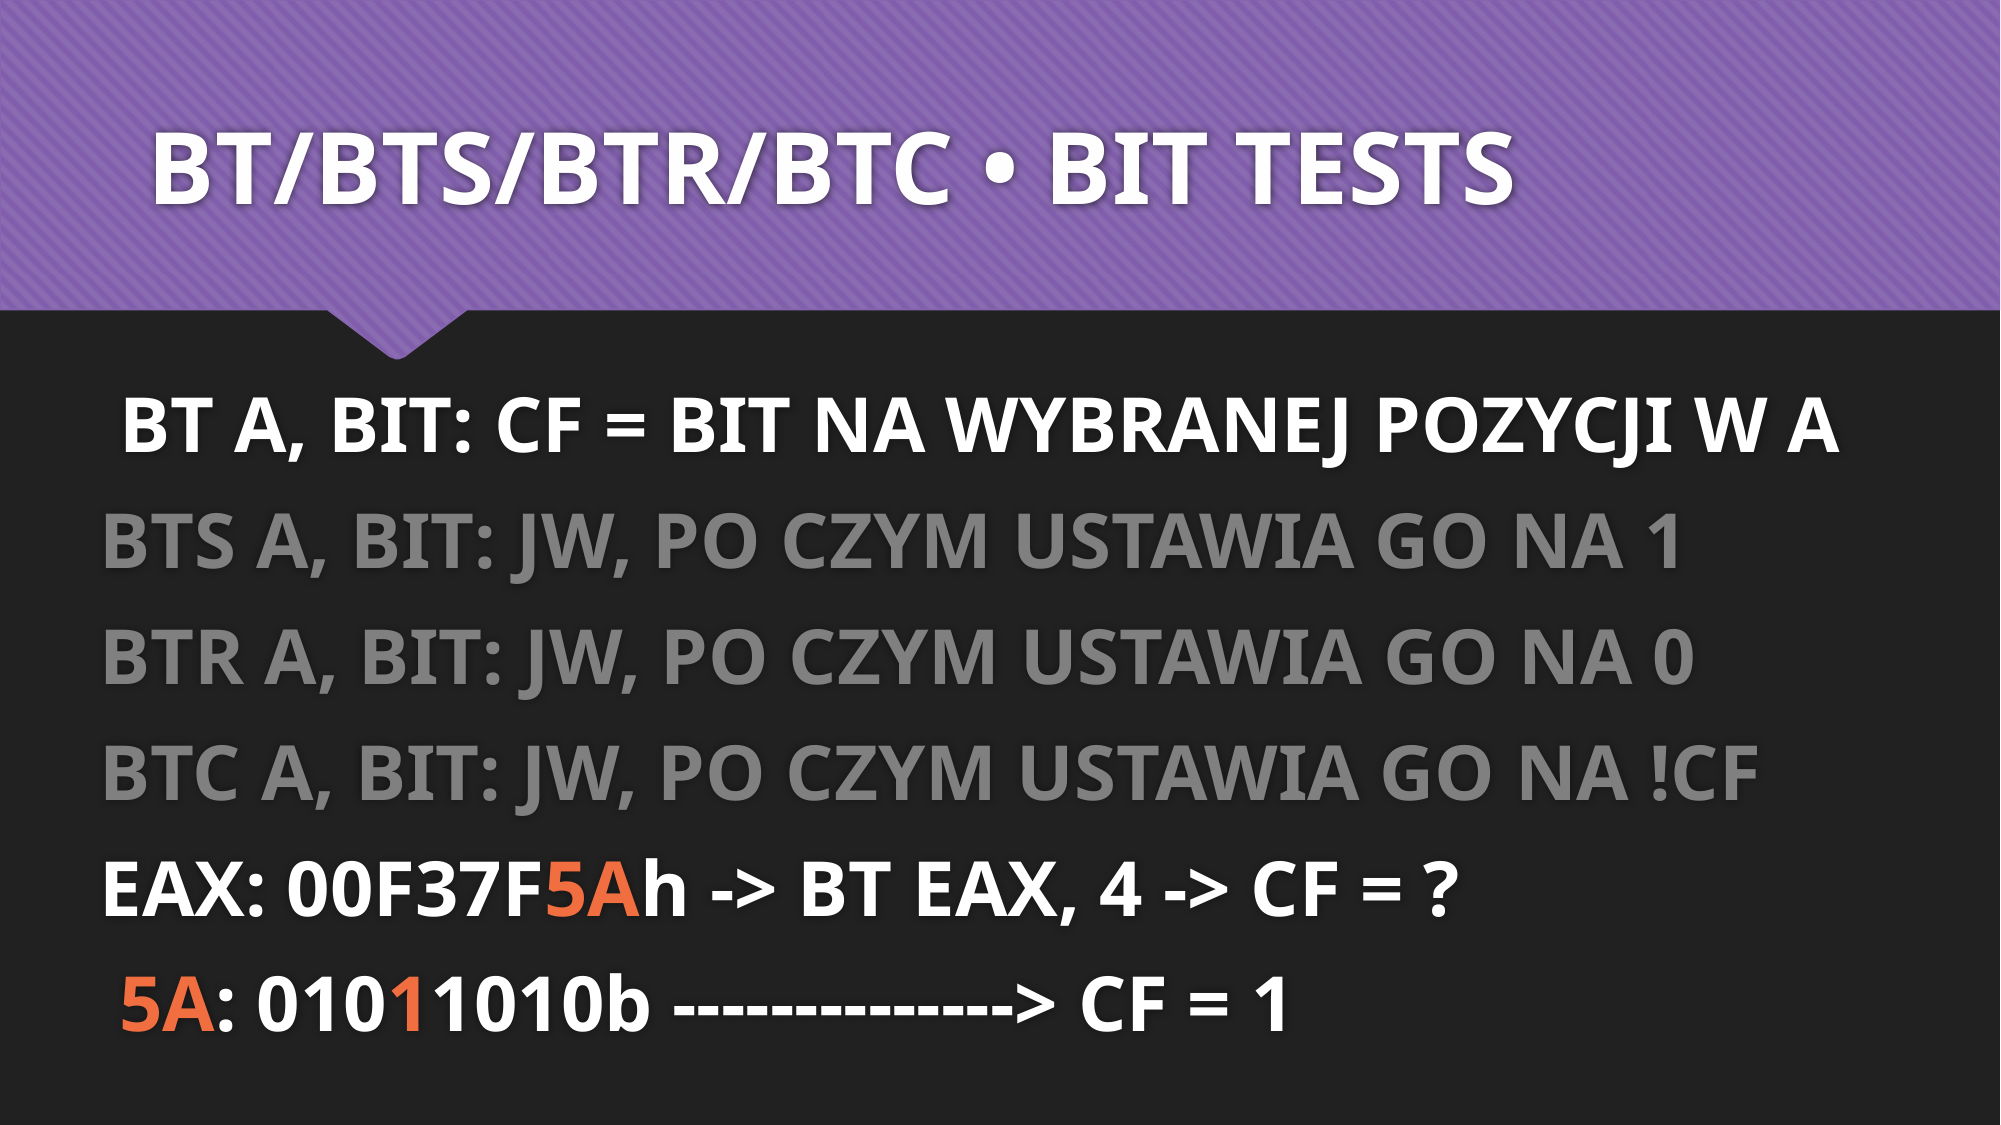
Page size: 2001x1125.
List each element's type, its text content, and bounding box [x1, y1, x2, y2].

title BT/BTS/BTR/BTC • BIT TESTS [132, 73, 1868, 233]
list BT A, BIT: CF = BIT NA WYBRANEJ POZYCJI W A BTS A, BIT: JW, PO CZYM USTAWIA GO NA 1 BTR A, BIT: JW, PO CZYM USTAWIA GO NA 0 BTC A, BIT: JW, PO CZYM USTAWIA GO NA !CF EAX: 00F37F5Ah -> BT EAX, 4 -> CF = ? 5A: 01011010b --------------> CF = 1 [84, 364, 1919, 1060]
